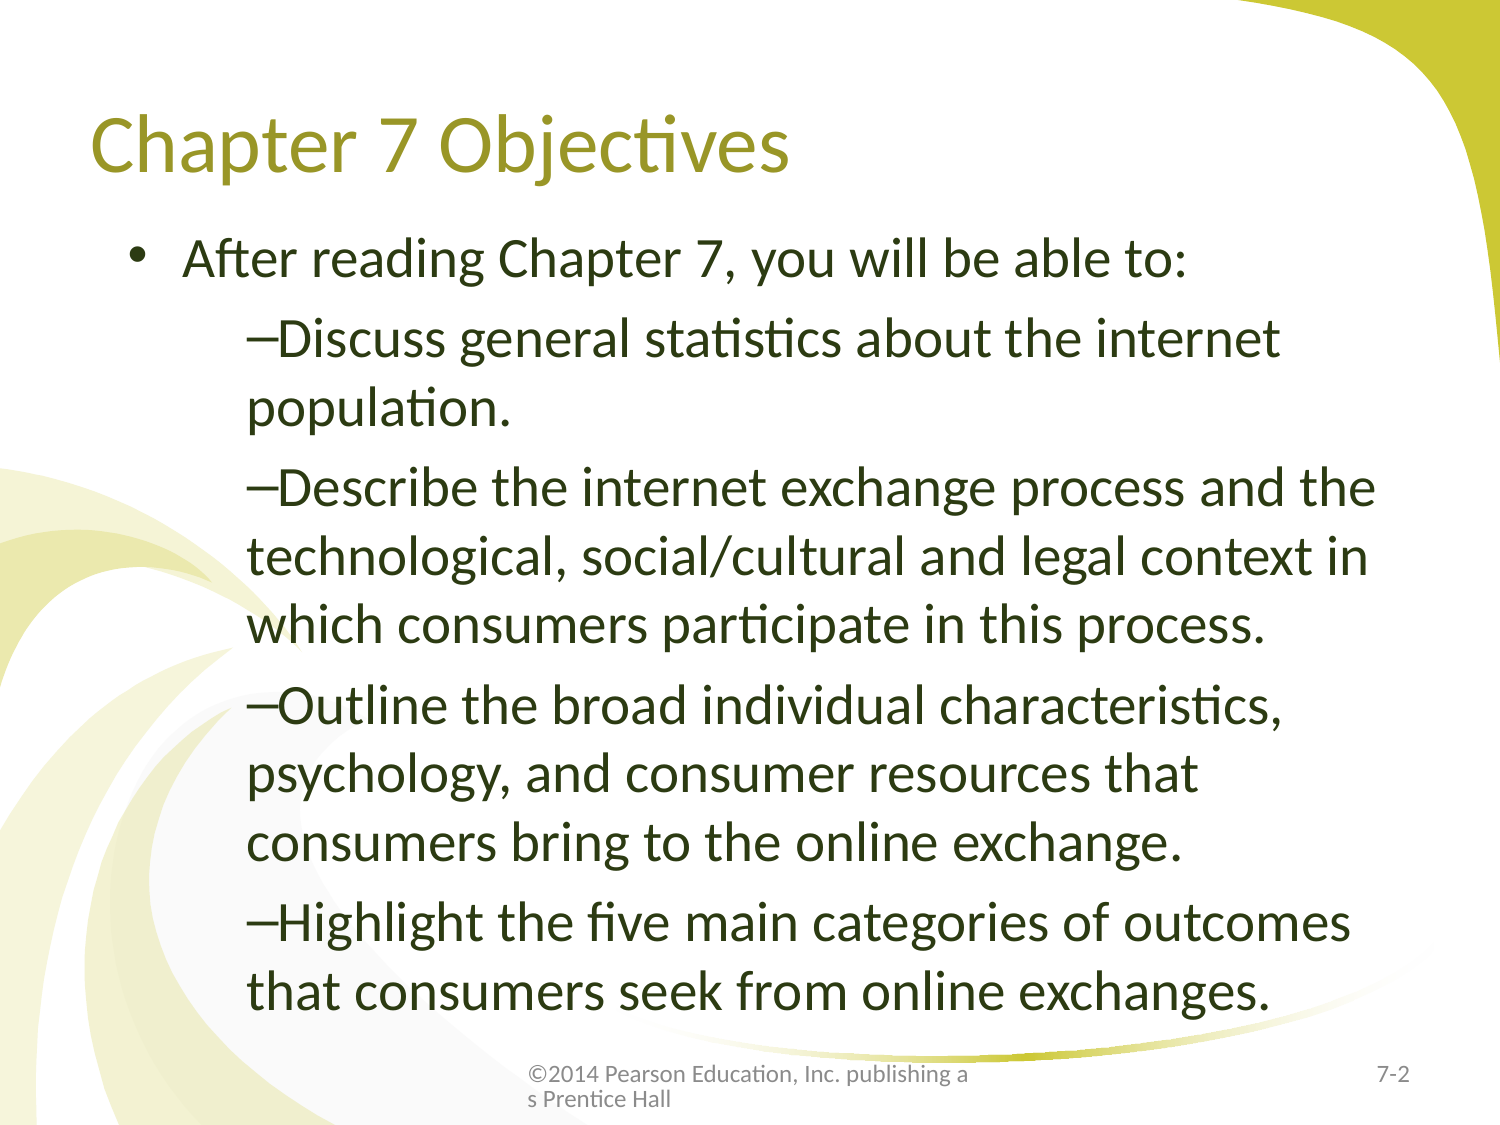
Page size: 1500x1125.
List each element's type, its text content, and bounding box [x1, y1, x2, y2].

footer ©2014 Pearson Education, Inc. publishing as Prentice Hall [512, 1042, 988, 1103]
title Chapter 7 Objectives [75, 45, 1425, 233]
slide_number 7-2 [1074, 1042, 1425, 1103]
list After reading Chapter 7, you will be able to: Discuss general statistics about the internet population. Describe the internet exchange process and the technological, social/cultural and legal context in which consumers participate in this process. Outline the broad individual characteristics, psychology, and consumer resources that consumers bring to the online exchange. Highlight the five main categories of outcomes that consumers seek from online exchanges. [112, 212, 1425, 1038]
